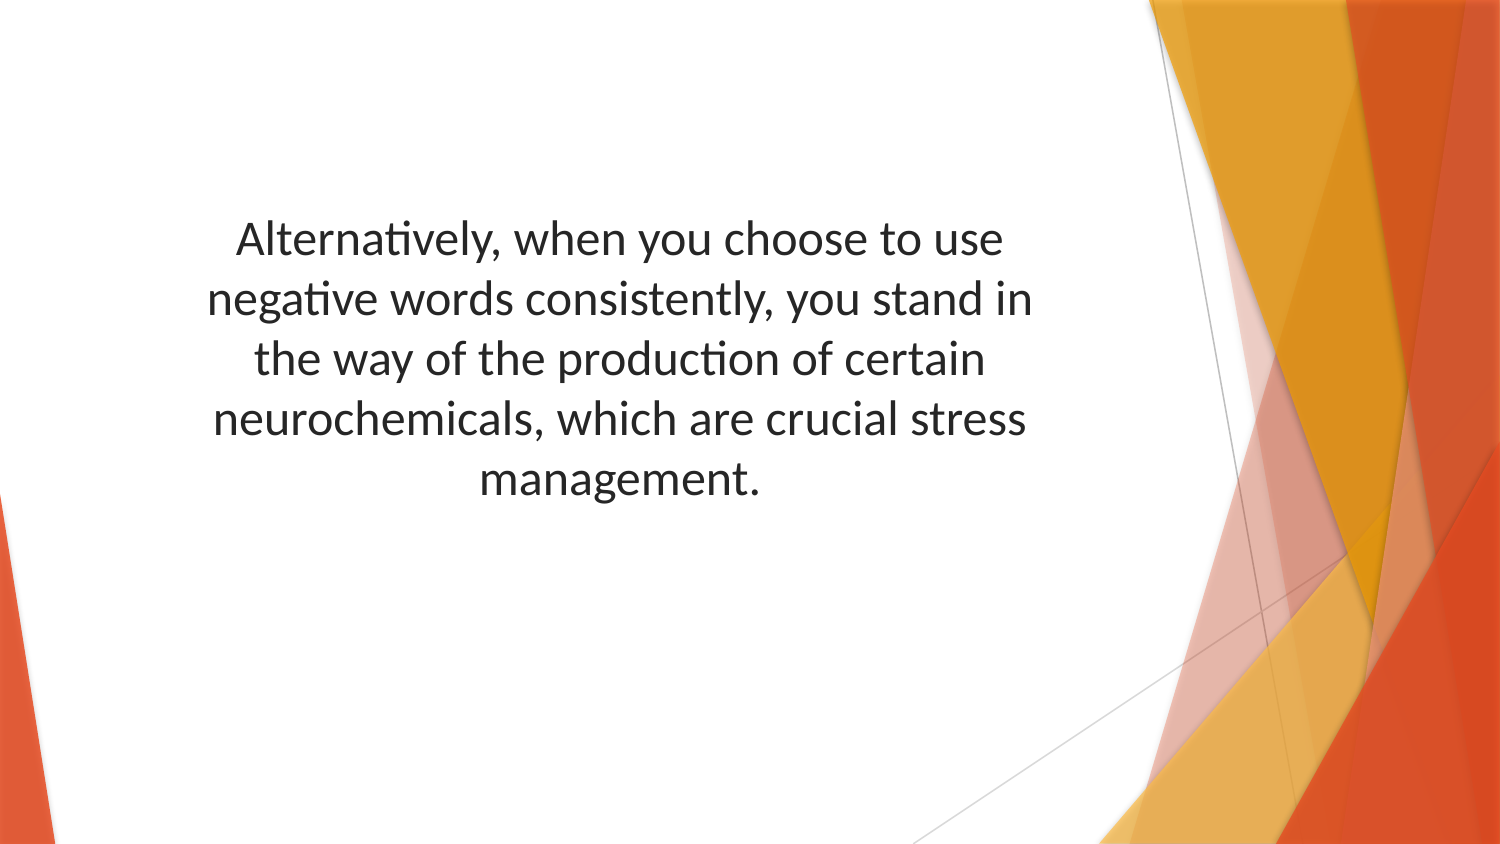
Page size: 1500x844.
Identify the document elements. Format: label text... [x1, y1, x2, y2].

list Alternatively, when you choose to use negative words consistently, you stand in the way of the production of certain neurochemicals, which are crucial stress management. [159, 197, 1081, 647]
